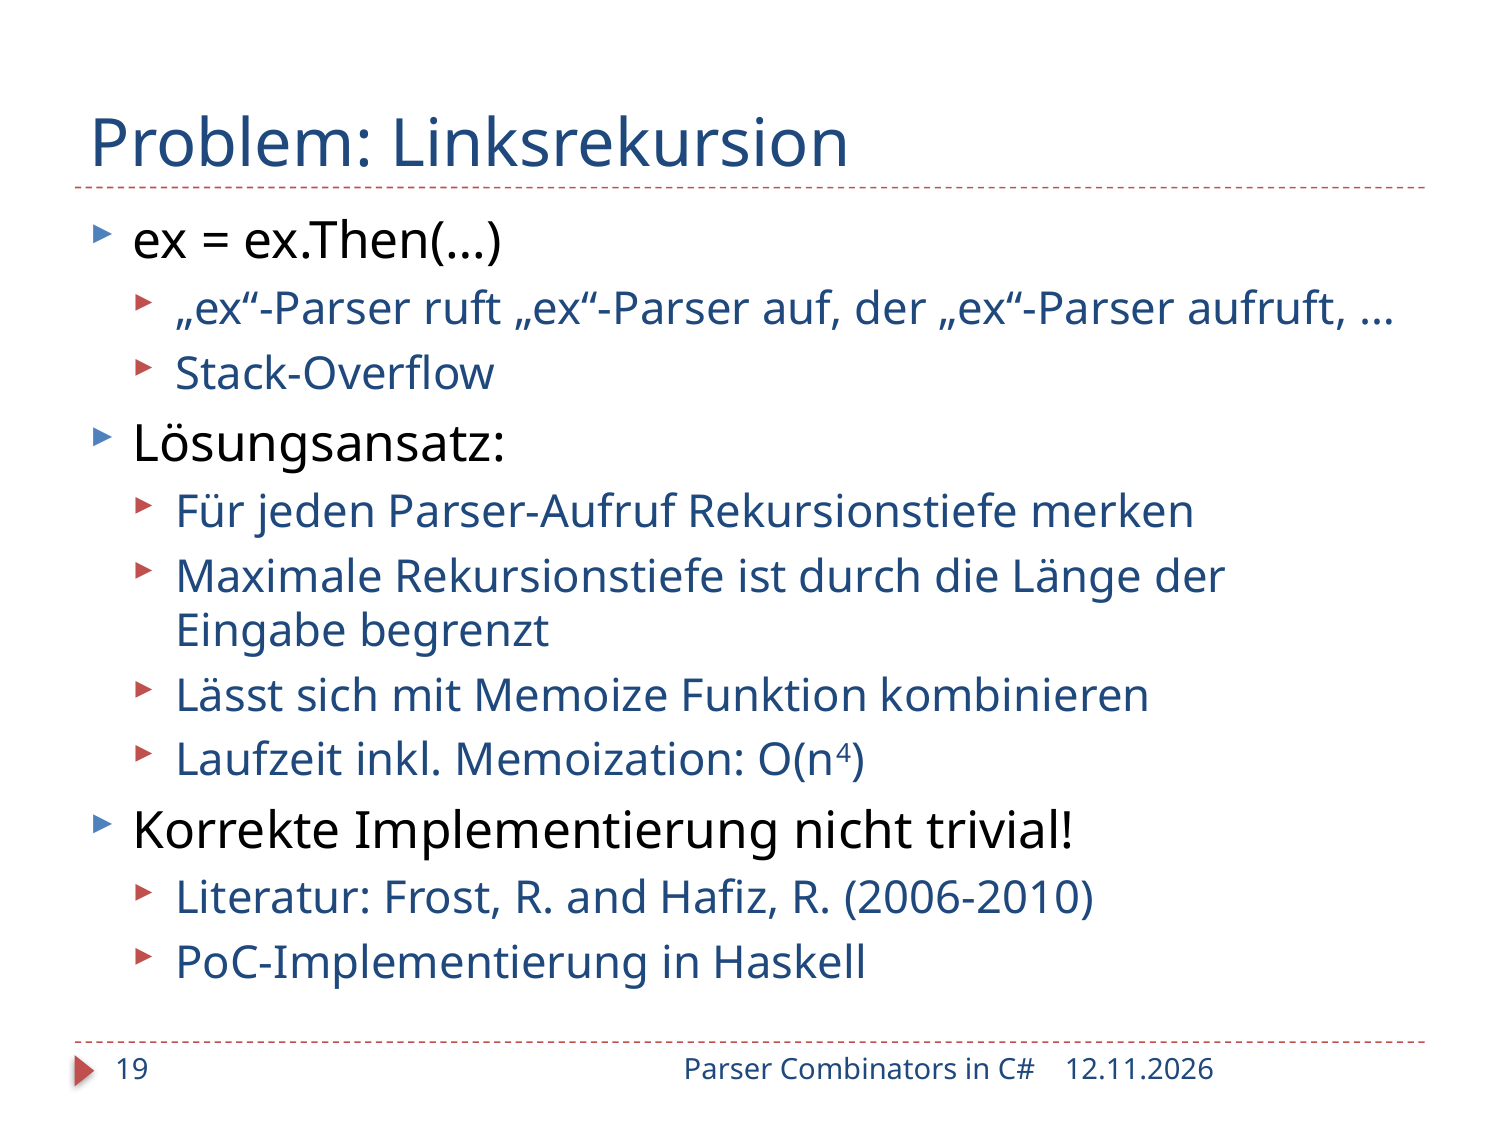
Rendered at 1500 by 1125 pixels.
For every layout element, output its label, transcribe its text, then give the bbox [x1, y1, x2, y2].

title Problem: Linksrekursion [75, 24, 1425, 188]
footer Parser Combinators in C# [475, 1042, 1051, 1103]
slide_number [1051, 1042, 1426, 1103]
list ex = ex.Then(…) „ex“-Parser ruft „ex“-Parser auf, der „ex“-Parser aufruft, … Stack-Overflow Lösungsansatz: Für jeden Parser-Aufruf Rekursionstiefe merken Maximale Rekursionstiefe ist durch die Länge der Eingabe begrenzt Lässt sich mit Memoize Funktion kombinieren Laufzeit inkl. Memoization: O(n4) Korrekte Implementierung nicht trivial! Literatur: Frost, R. and Hafiz, R. (2006-2010) PoC-Implementierung in Haskell [75, 200, 1425, 1010]
slide_number 19 [100, 1042, 426, 1103]
